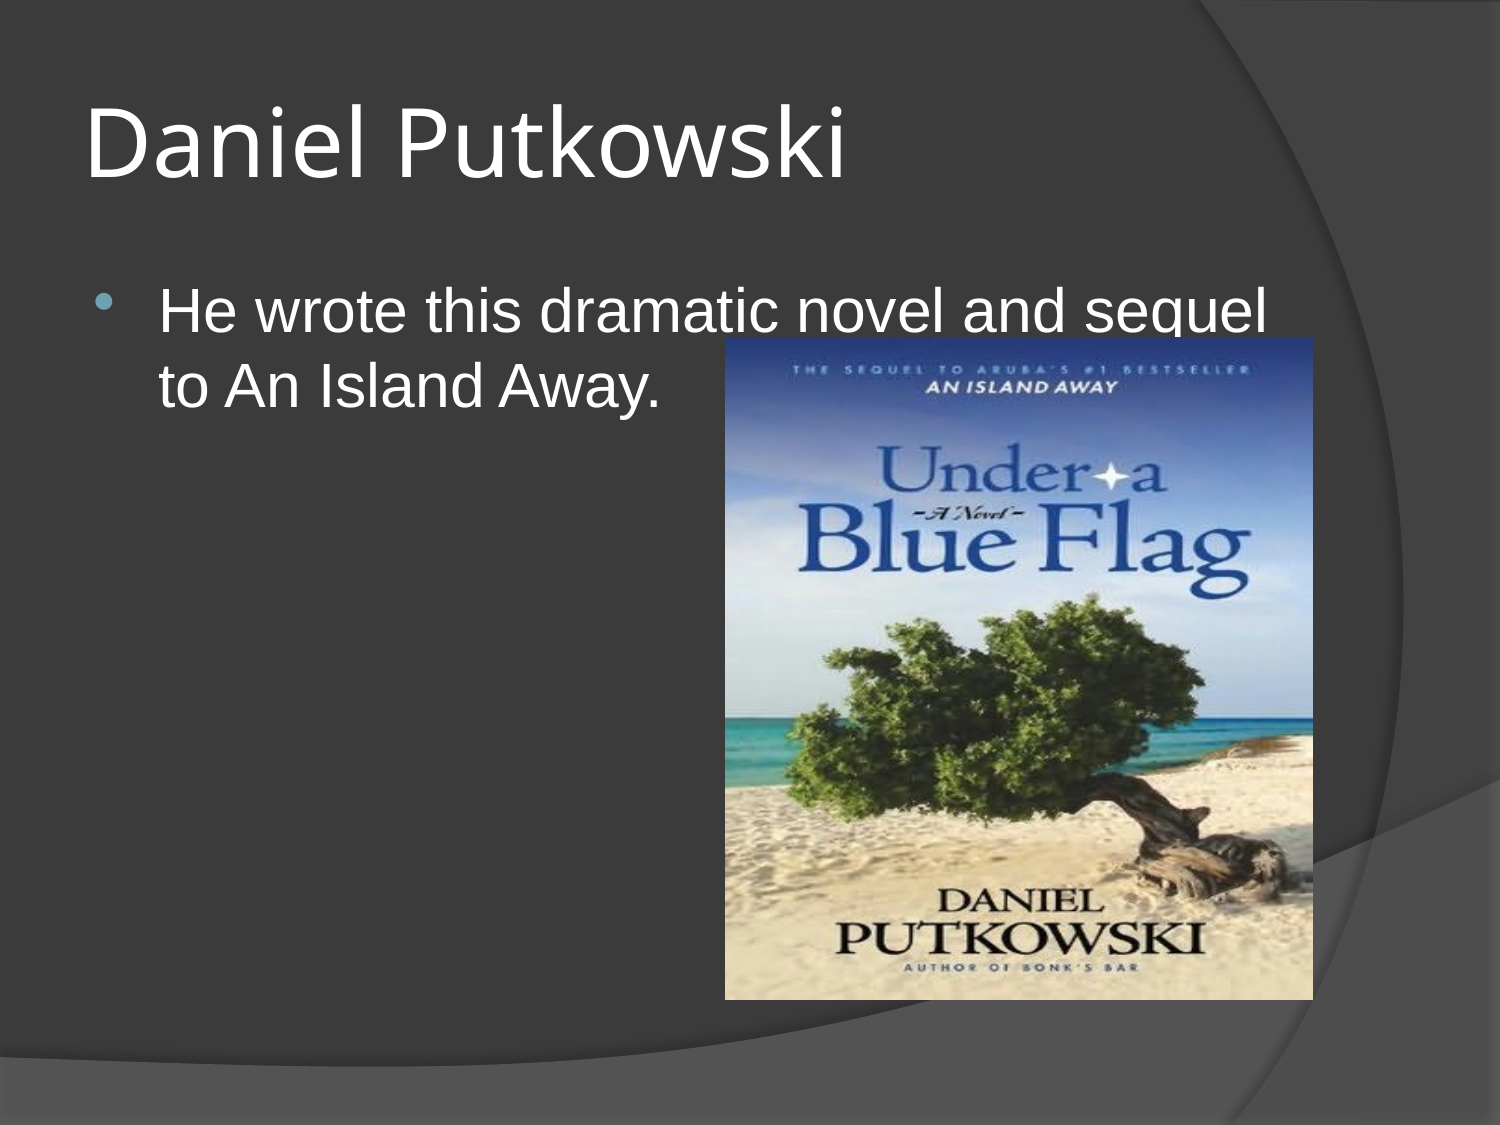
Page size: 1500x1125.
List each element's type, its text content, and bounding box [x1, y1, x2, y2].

list He wrote this dramatic novel and sequel to An Island Away. [75, 262, 1300, 1005]
title Daniel Putkowski [75, 45, 1300, 233]
picture [724, 337, 1313, 1001]
